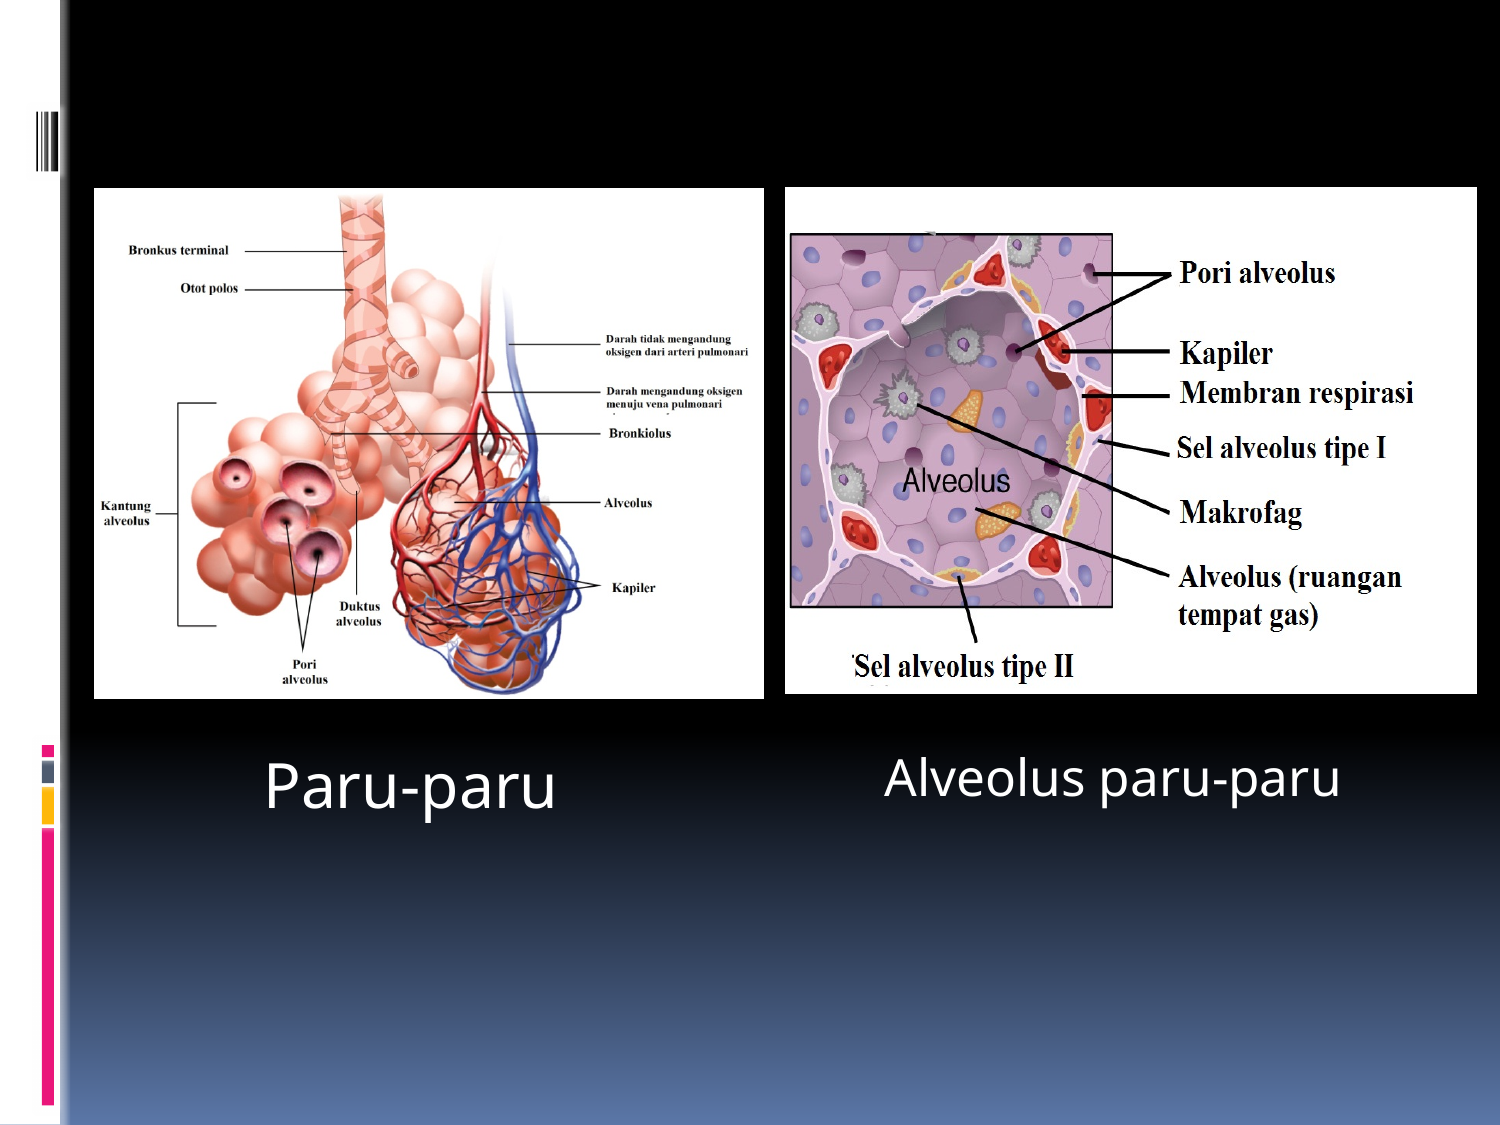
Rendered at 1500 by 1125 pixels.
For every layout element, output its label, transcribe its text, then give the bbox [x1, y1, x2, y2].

text_box Alveolus paru-paru [820, 738, 1397, 856]
picture [784, 187, 1477, 695]
list Paru-paru [117, 738, 694, 856]
picture [93, 187, 764, 700]
